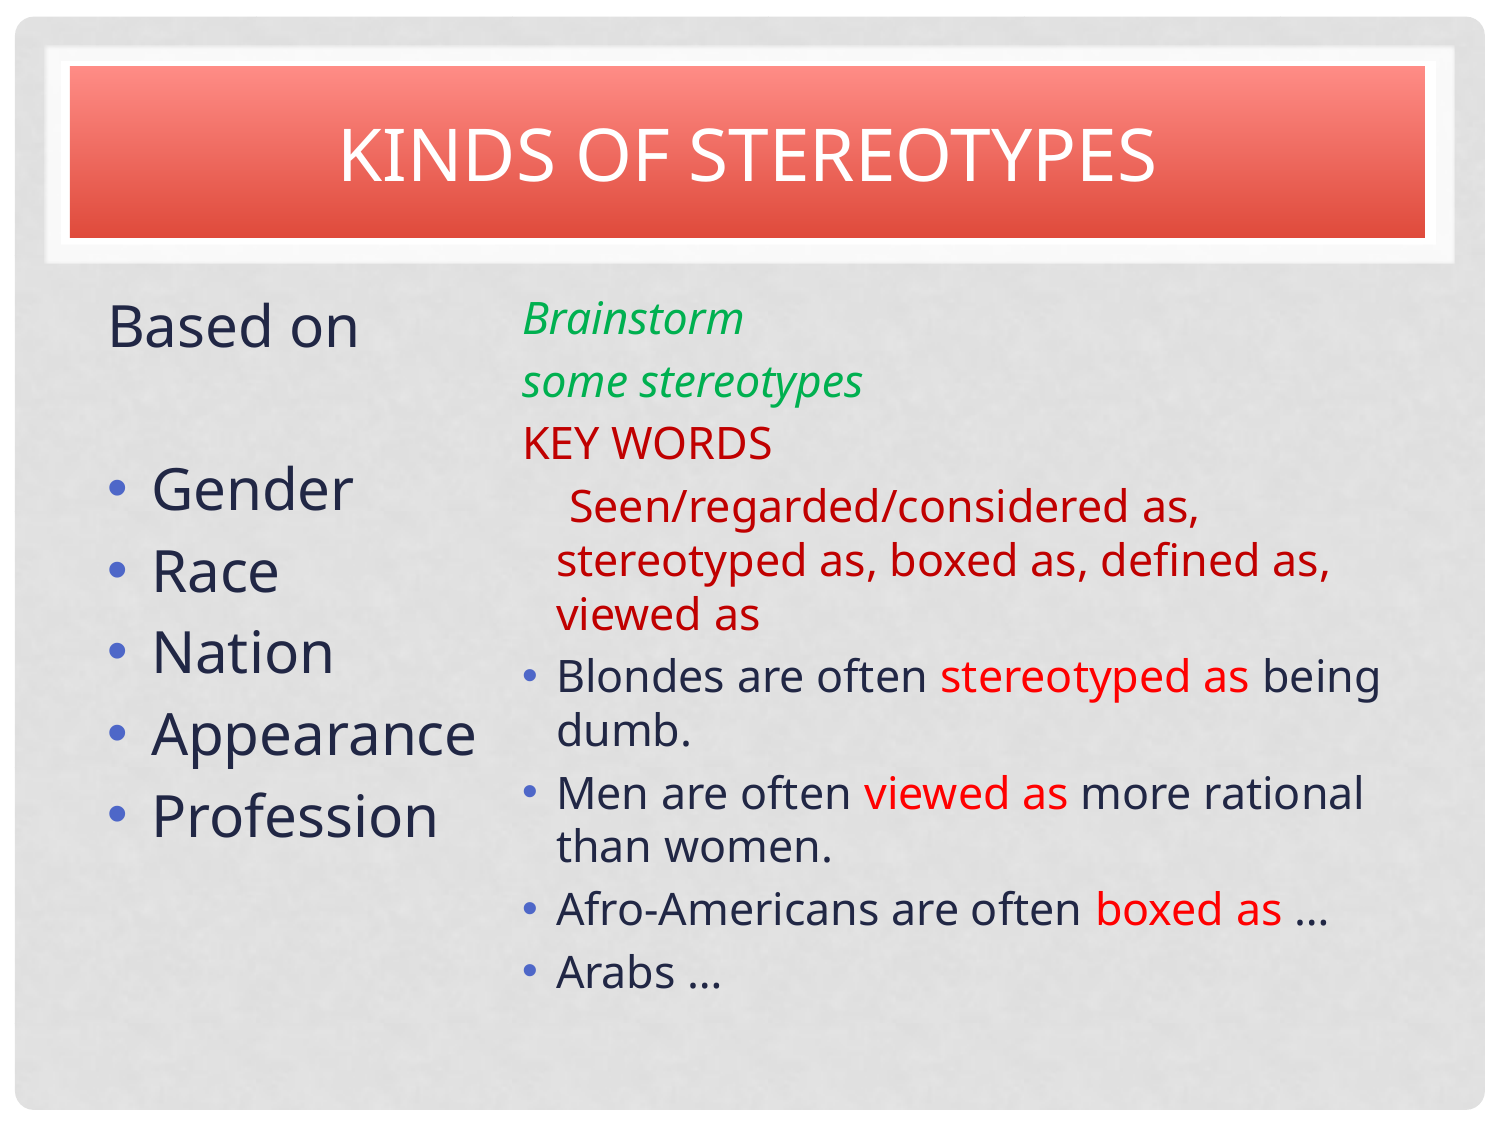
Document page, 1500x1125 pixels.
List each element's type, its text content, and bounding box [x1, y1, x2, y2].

title Kinds of stereotypes [69, 66, 1425, 238]
list Brainstorm some stereotypes KEY WORDS Seen/regarded/considered as, stereotyped as, boxed as, defined as, viewed as Blondes are often stereotyped as being dumb. Men are often viewed as more rational than women. Afro-Americans are often boxed as … Arabs … [490, 281, 1425, 1005]
list Based on Gender Race Nation Appearance Profession [69, 281, 490, 1005]
